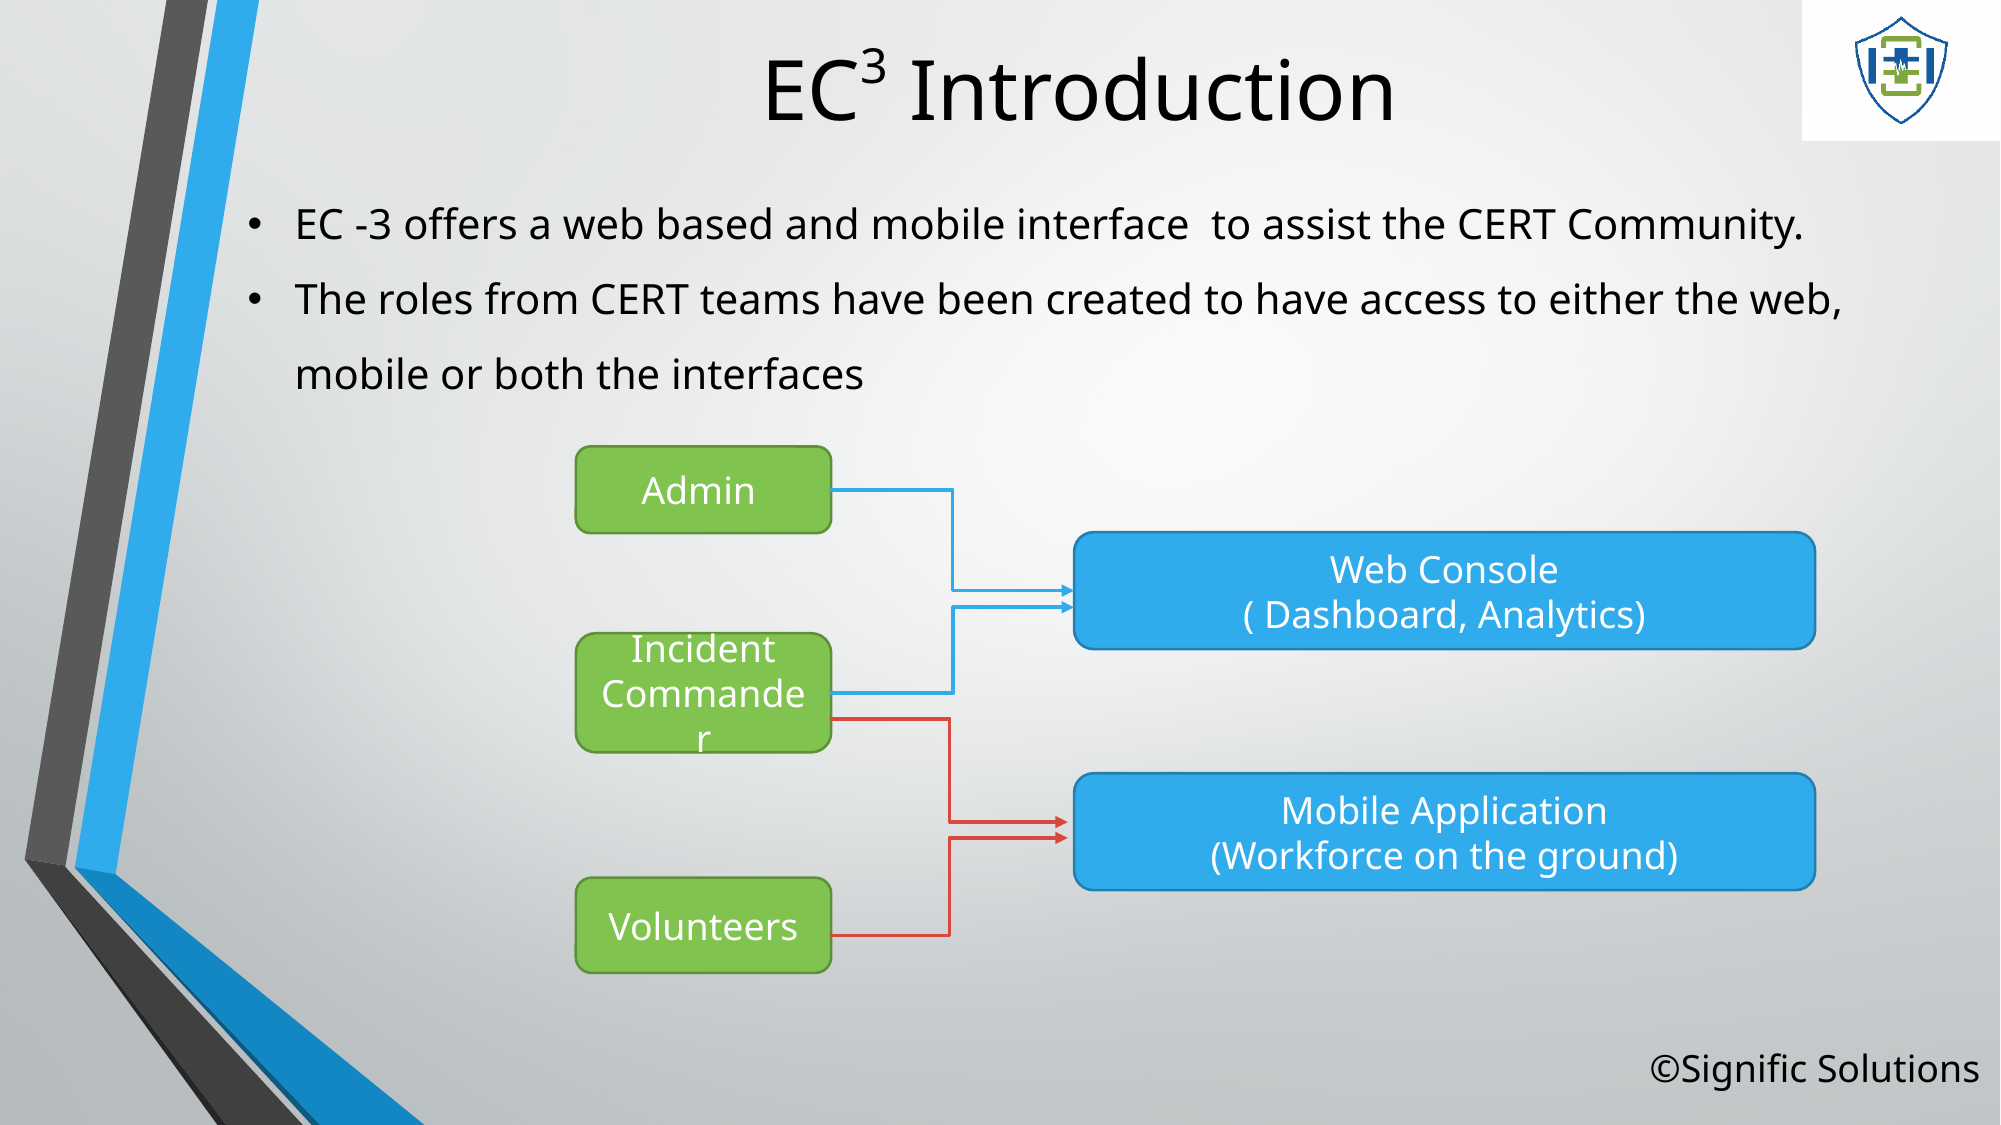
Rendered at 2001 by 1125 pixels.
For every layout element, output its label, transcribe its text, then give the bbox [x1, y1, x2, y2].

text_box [830, 837, 1069, 936]
text_box Web Console ( Dashboard, Analytics) [1072, 530, 1817, 651]
text_box Admin [574, 445, 833, 535]
picture [1801, 0, 2000, 141]
title EC3 Introduction [257, 25, 1902, 148]
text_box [830, 606, 1075, 693]
text_box ©Signific Solutions [1634, 1037, 1996, 1098]
text_box EC -3 offers a web based and mobile interface to assist the CERT Community. The roles from CERT teams have been created to have access to either the web, mobile or both the interfaces [233, 165, 1926, 406]
text_box Mobile Application (Workforce on the ground) [1072, 771, 1817, 892]
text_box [830, 718, 1069, 823]
text_box Volunteers [574, 876, 833, 975]
text_box Incident Commander [574, 631, 833, 754]
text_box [830, 489, 1075, 591]
